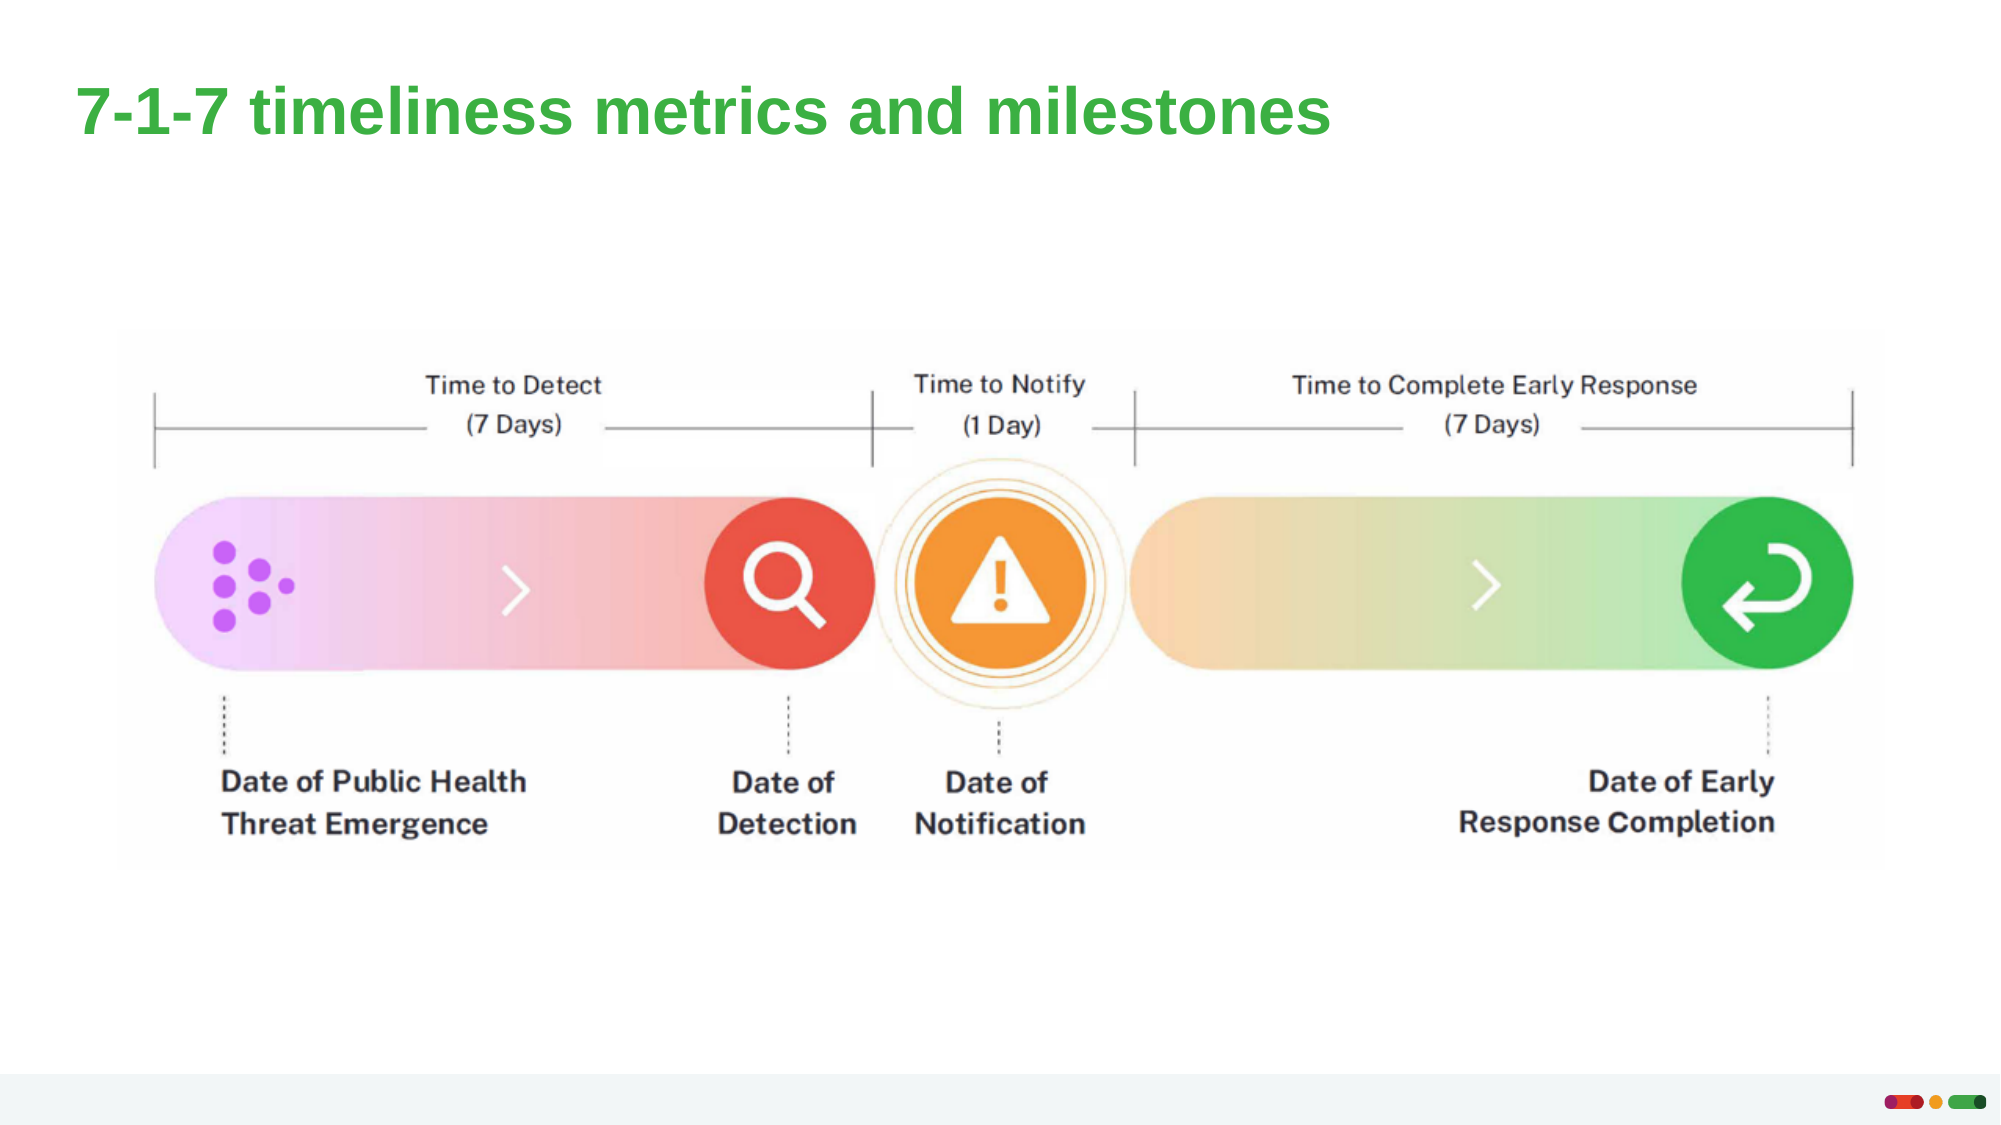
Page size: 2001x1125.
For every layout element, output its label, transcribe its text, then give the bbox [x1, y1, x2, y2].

picture [117, 329, 1885, 870]
title 7-1-7 timeliness metrics and milestones [41, 59, 1916, 239]
